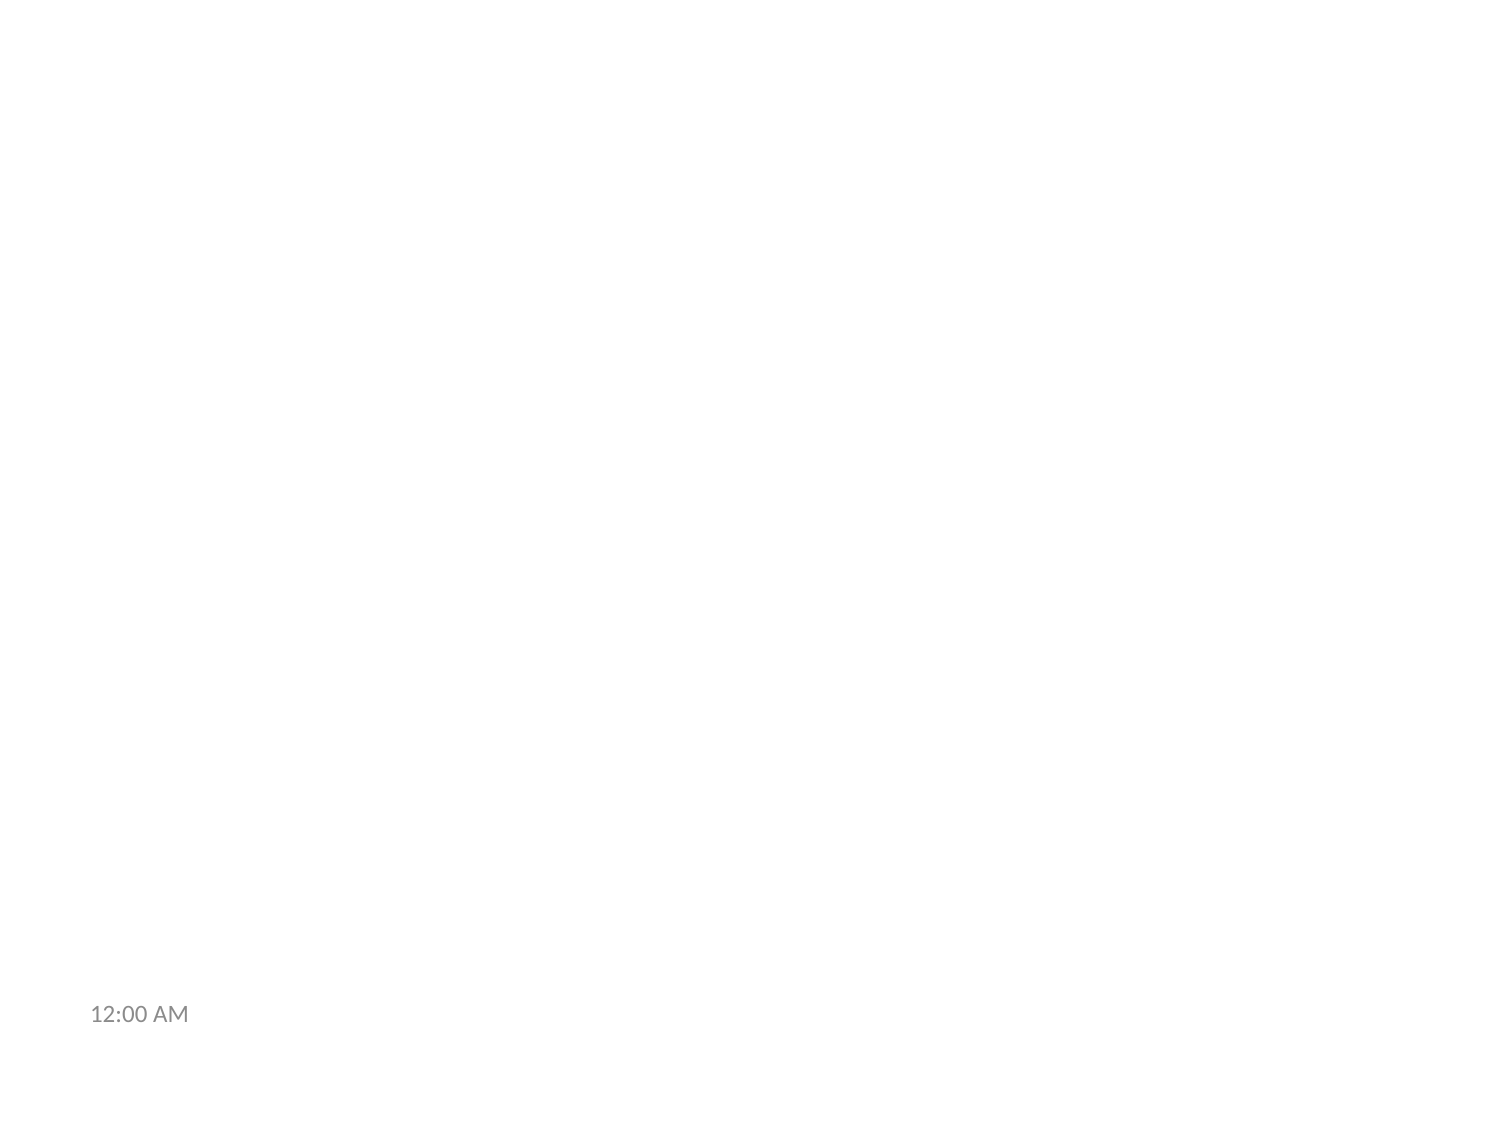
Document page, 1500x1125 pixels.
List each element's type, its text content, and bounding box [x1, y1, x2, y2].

text_box 3:35 PM [75, 982, 425, 1043]
